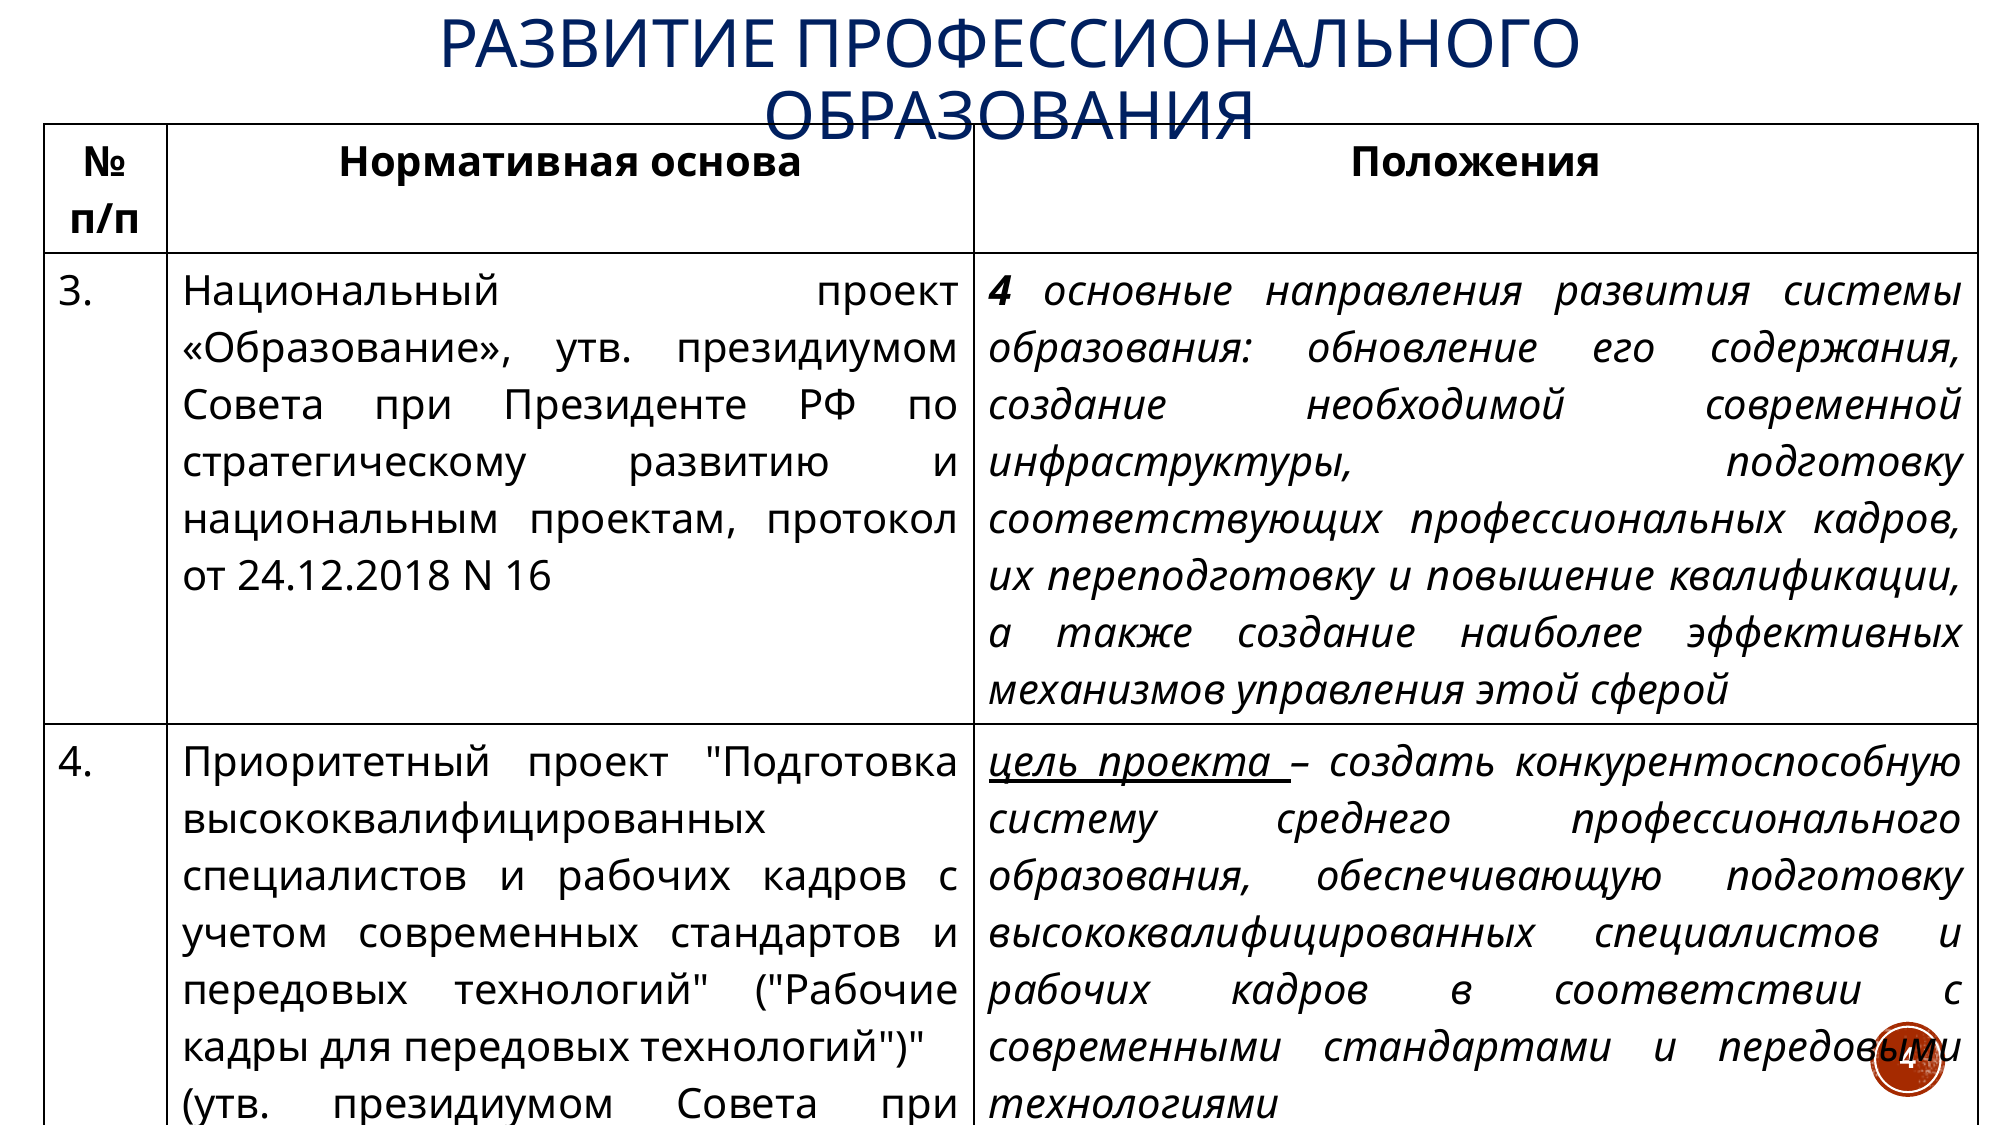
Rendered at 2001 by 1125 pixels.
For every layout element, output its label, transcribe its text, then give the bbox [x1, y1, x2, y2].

table_cell цель проекта – создать конкурентоспособную систему среднего профессионального образования, обеспечивающую подготовку высококвалифицированных специалистов и рабочих кадров в соответствии с современными стандартами и передовыми технологиями [975, 725, 1977, 1125]
table_cell 4. [45, 725, 166, 1125]
table_header Нормативная основа [168, 125, 973, 252]
table_cell Национальный проект «Образование», утв. президиумом Совета при Президенте РФ по стратегическому развитию и национальным проектам, протокол от 24.12.2018 N 16 [168, 254, 973, 723]
slide_number 4 [1855, 1028, 1961, 1089]
table_cell 3. [45, 254, 166, 723]
title Развитие профессионального образования [189, 0, 1833, 123]
table_cell Приоритетный проект "Подготовка высококвалифицированных специалистов и рабочих кадров с учетом современных стандартов и передовых технологий" ("Рабочие кадры для передовых технологий")" (утв. президиумом Совета при Президенте РФ по стратегическому развитию и приоритетным проектам, протокол от 25.10.2016 N 9) [168, 725, 973, 1125]
table_header Положения [975, 125, 1977, 252]
table_cell 4 основные направления развития системы образования: обновление его содержания, создание необходимой современной инфраструктуры, подготовку соответствующих профессиональных кадров, их переподготовку и повышение квалификации, а также создание наиболее эффективных механизмов управления этой сферой [975, 254, 1977, 723]
table_header № п/п [45, 125, 166, 252]
